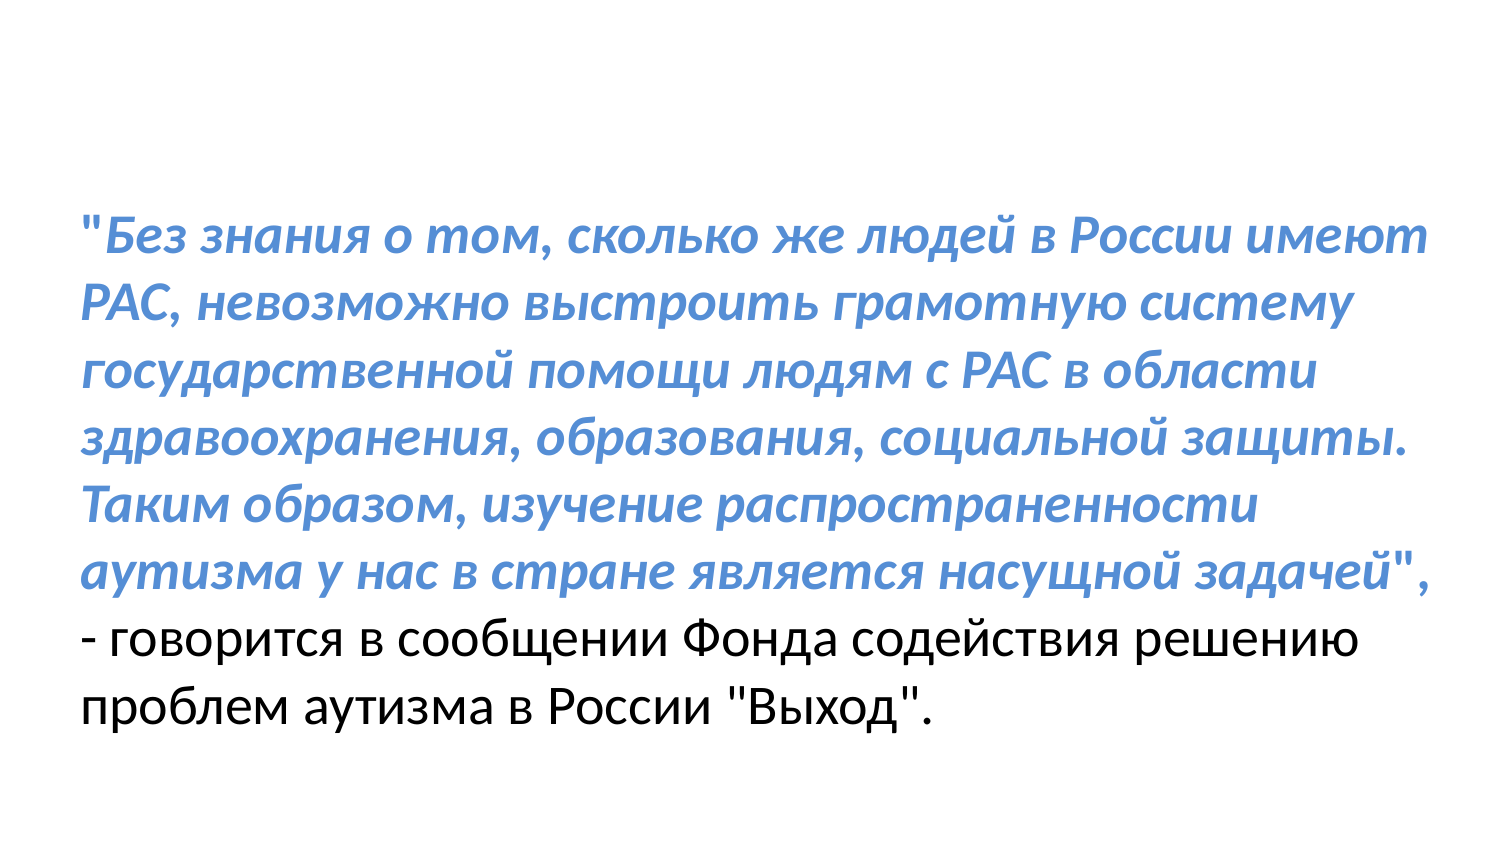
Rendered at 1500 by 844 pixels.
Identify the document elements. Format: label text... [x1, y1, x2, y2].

list "Без знания о том, сколько же людей в России имеют РАС, невозможно выстроить грамотную систему государственной помощи людям с РАС в области здравоохранения, образования, социальной защиты. Таким образом, изучение распространенности аутизма у нас в стране является насущной задачей", - говорится в сообщении Фонда содействия решению проблем аутизма в России "Выход". [64, 111, 1447, 768]
